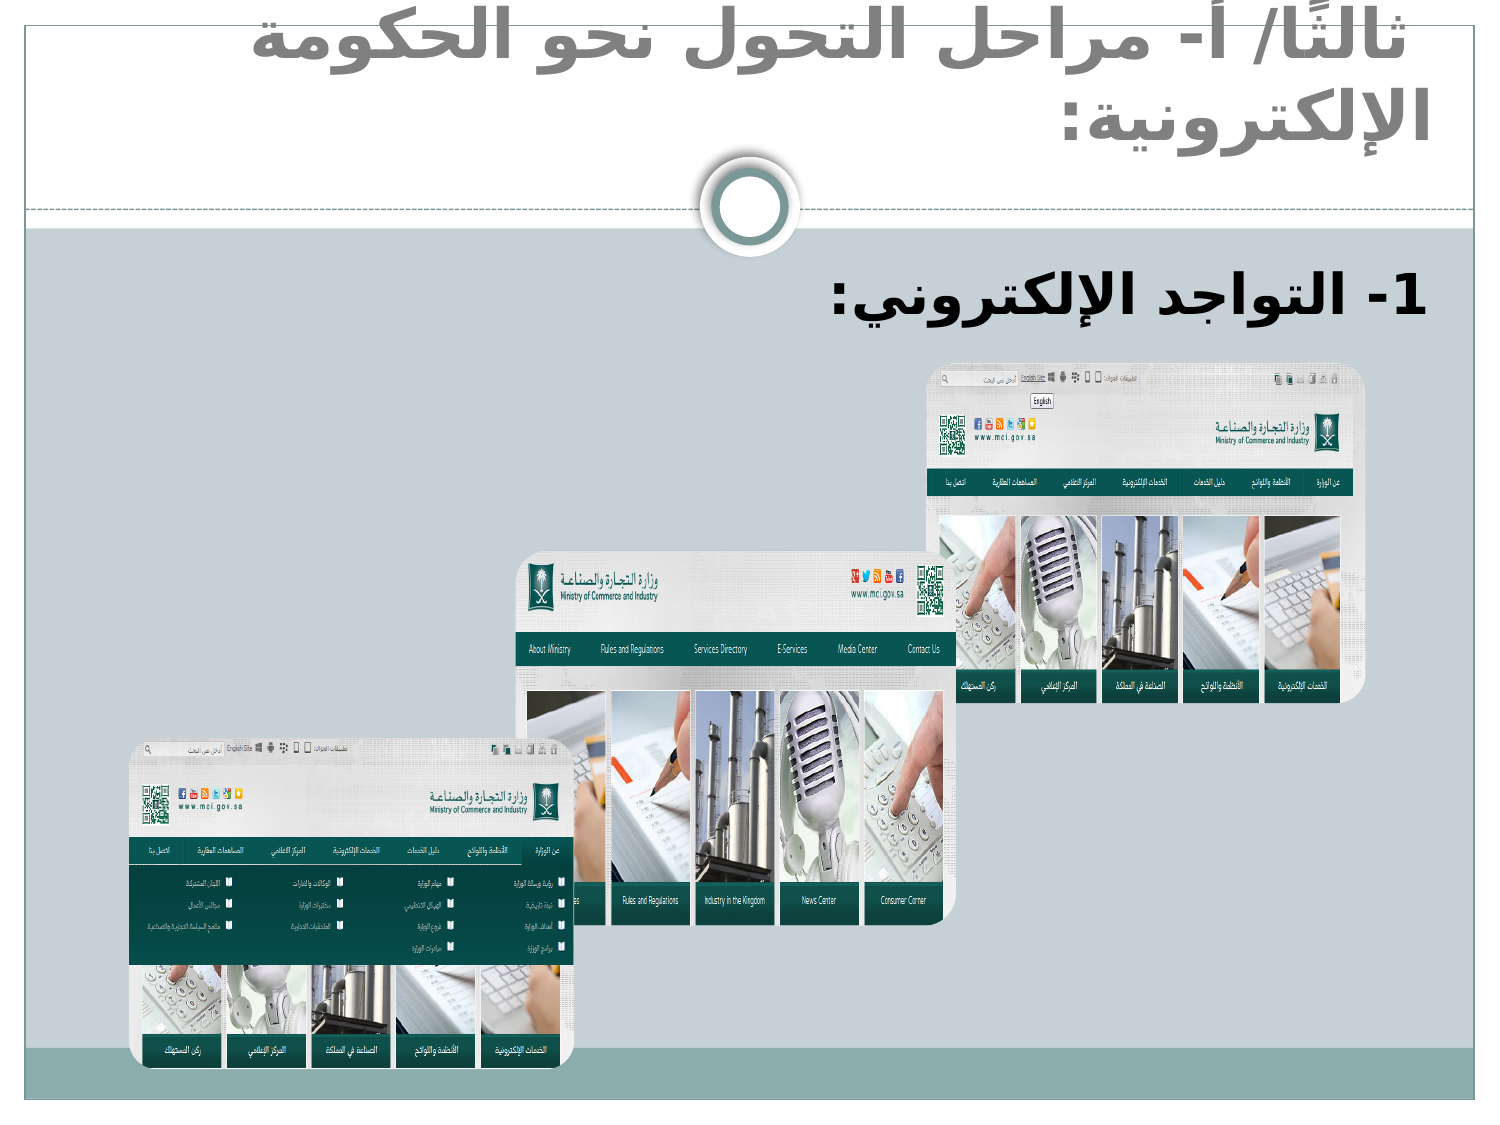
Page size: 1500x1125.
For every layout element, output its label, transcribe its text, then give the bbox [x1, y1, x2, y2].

picture [128, 363, 1366, 1070]
title ثالثًا/ أ- مراحل التحول نحو الحكومة الإلكترونية: [49, 37, 1450, 162]
list 1- التواجد الإلكتروني: [49, 250, 1445, 1001]
